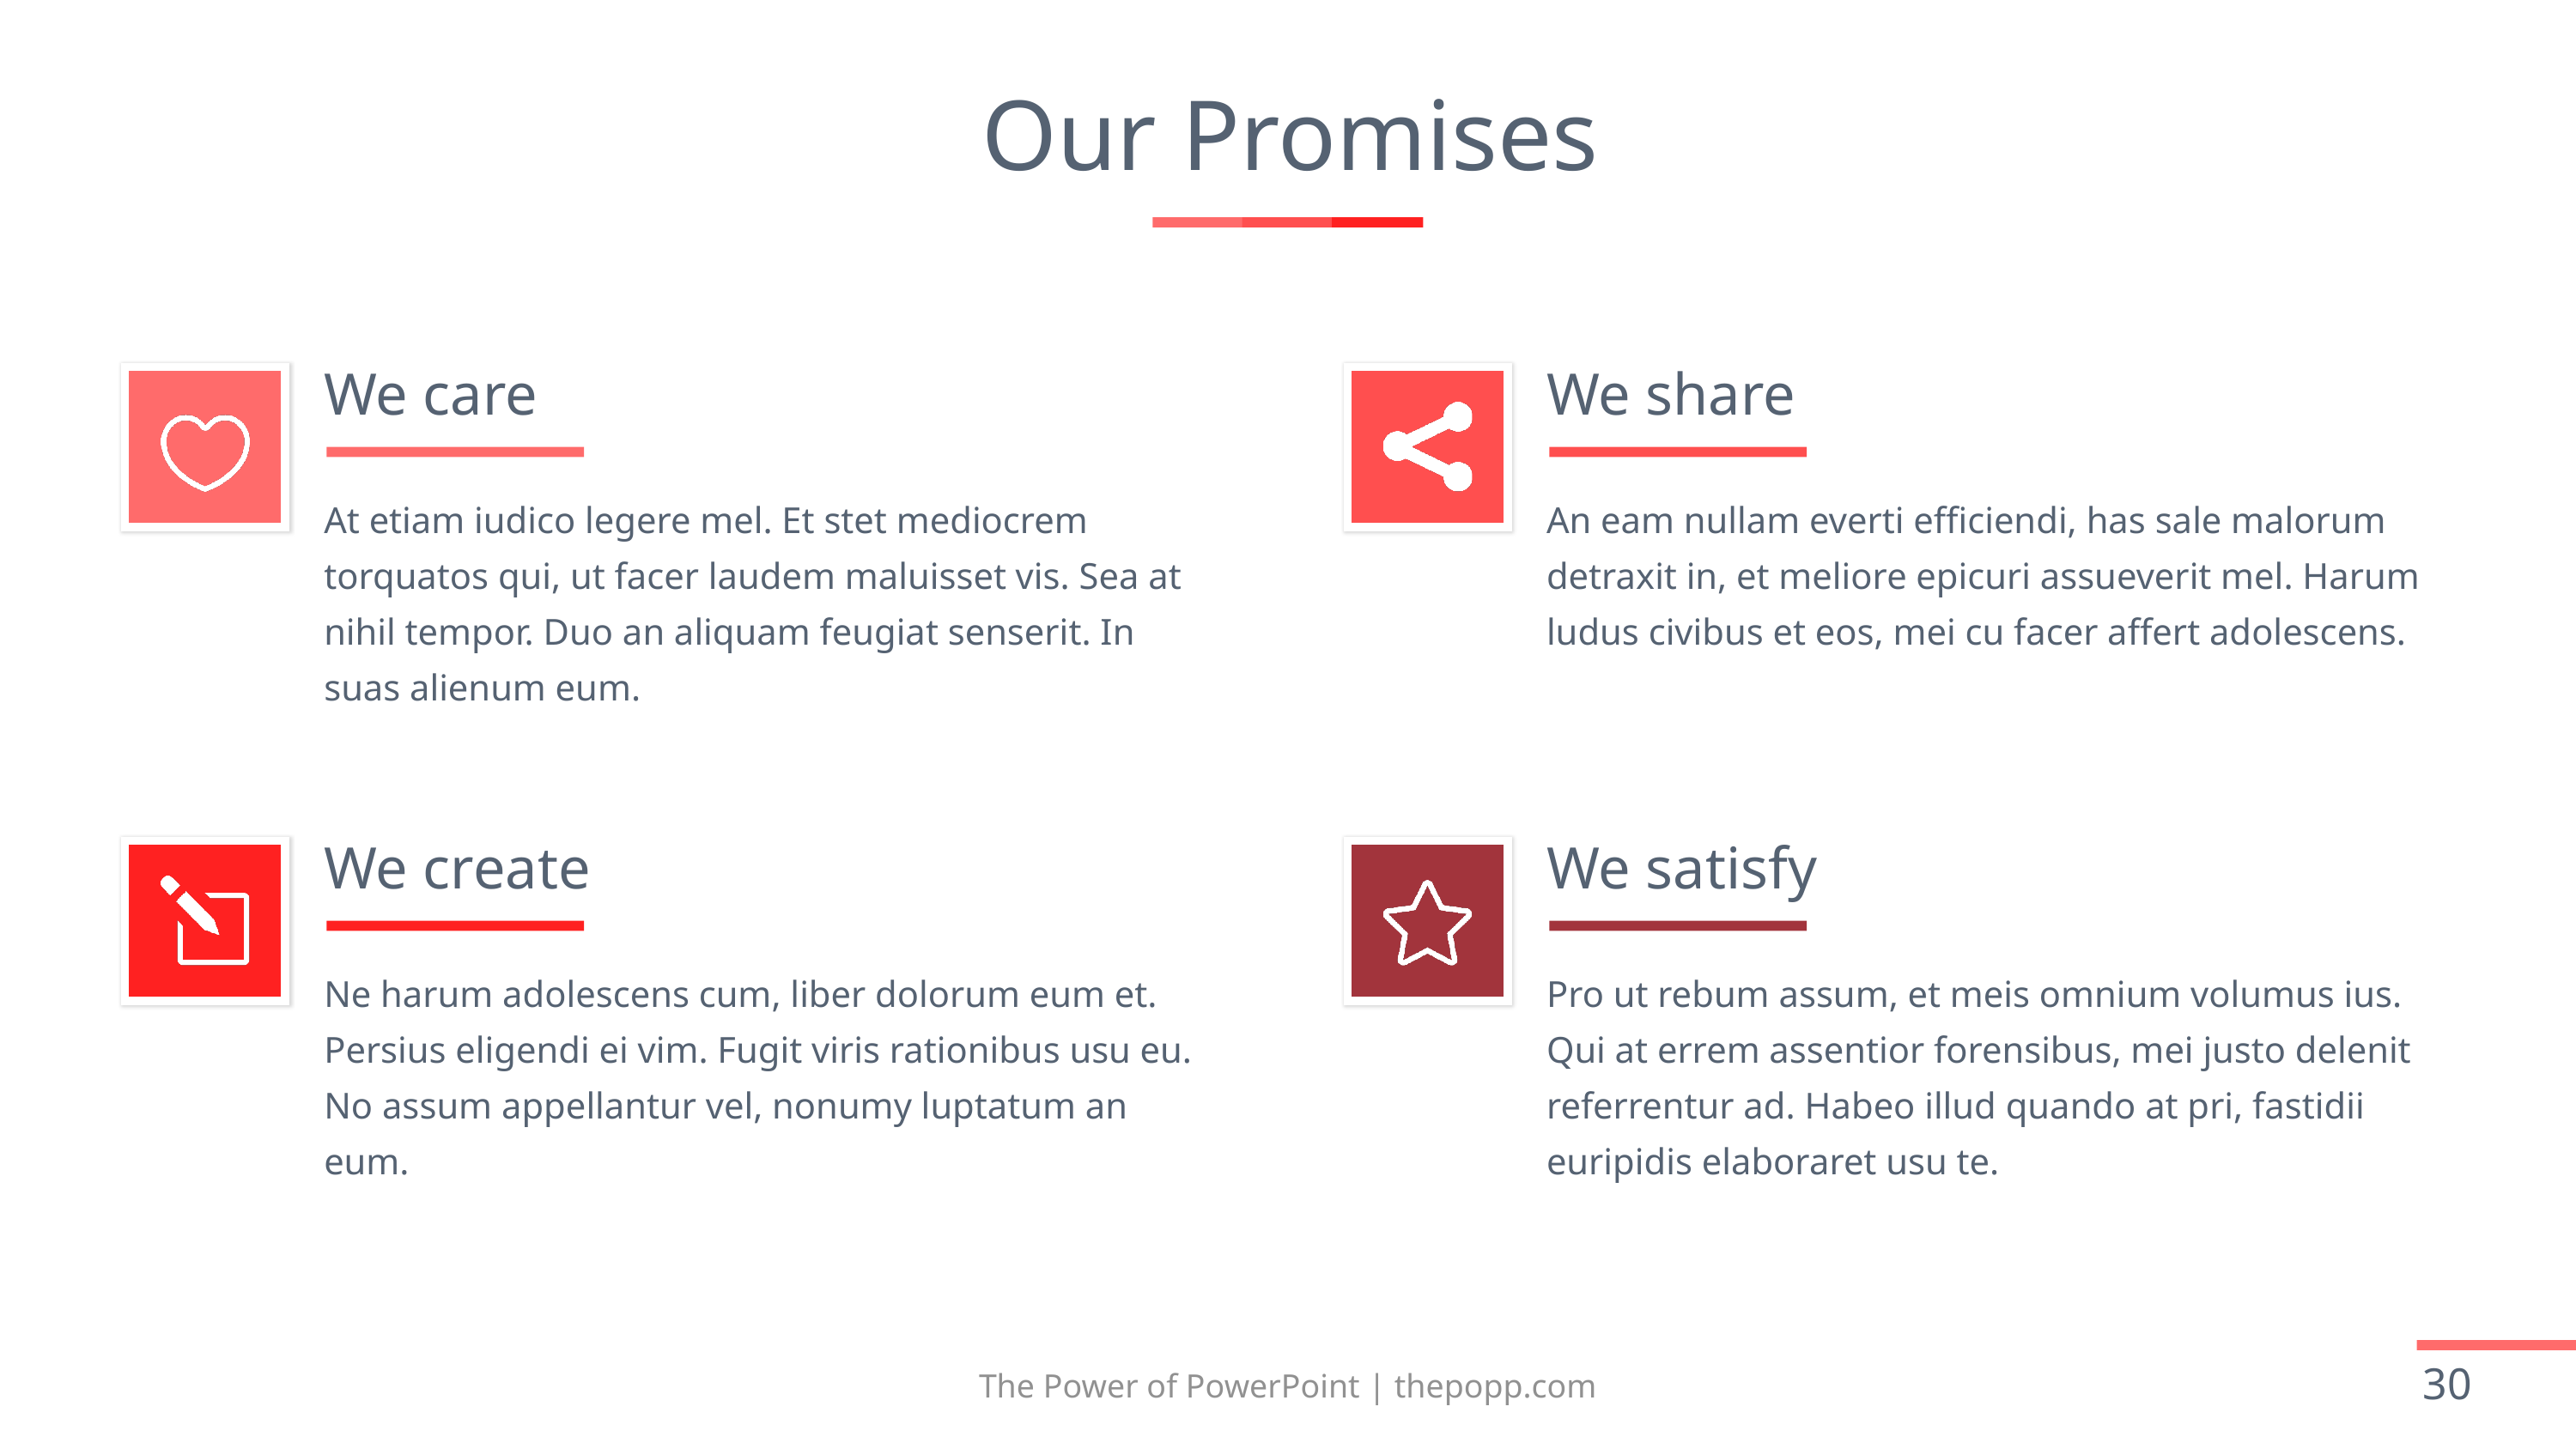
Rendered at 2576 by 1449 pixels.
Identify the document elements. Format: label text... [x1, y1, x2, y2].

list At etiam iudico legere mel. Et stet mediocrem torquatos qui, ut facer laudem maluisset vis. Sea at nihil tempor. Duo an aliquam feugiat senserit. In suas alienum eum. [311, 478, 1217, 768]
picture [1382, 402, 1473, 492]
picture [161, 876, 250, 966]
picture [1382, 876, 1473, 966]
list We care [311, 339, 1217, 445]
list Pro ut rebum assum, et meis omnium volumus ius. Qui at errem assentior forensibus, mei justo delenit referrentur ad. Habeo illud quando at pri, fastidii euripidis elaboraret usu te. [1534, 952, 2439, 1242]
list We share [1534, 339, 2439, 445]
picture [161, 402, 250, 492]
footer The Power of PowerPoint | thepopp.com [853, 1349, 1723, 1427]
slide_number 30 [2409, 1351, 2576, 1421]
list An eam nullam everti efficiendi, has sale malorum detraxit in, et meliore epicuri assueverit mel. Harum ludus civibus et eos, mei cu facer affert adolescens. [1534, 478, 2439, 768]
list We satisfy [1534, 813, 2439, 919]
list Ne harum adolescens cum, liber dolorum eum et. Persius eligendi ei vim. Fugit viris rationibus usu eu. No assum appellantur vel, nonumy luptatum an eum. [311, 952, 1217, 1242]
title Our Promises [69, 49, 2512, 230]
list We create [311, 813, 1217, 919]
